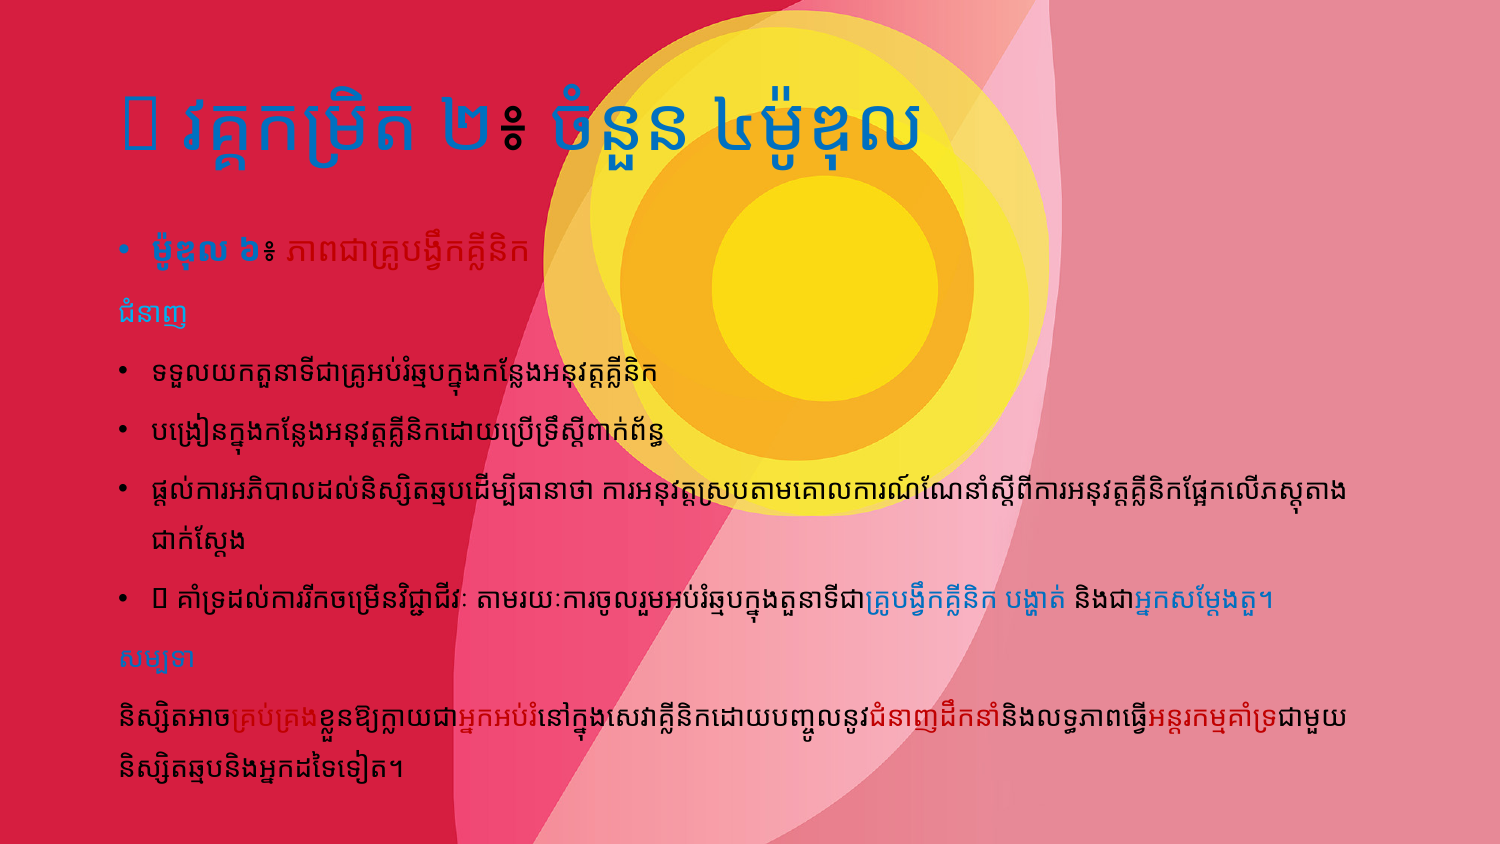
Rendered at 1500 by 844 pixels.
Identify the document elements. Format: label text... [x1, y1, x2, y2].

title  វគ្គកម្រិត ២៖ ចំនួន ៤​ម៉ូឌុល [103, 44, 1397, 208]
picture [0, 0, 1500, 844]
list ម៉ូឌុល ៦៖ ភាពជាគ្រូបង្វឹកគ្លីនិក ជំនាញ ទទួលយកតួនាទីជាគ្រូអប់រំឆ្មបក្នុងកន្លែងអនុវត្តគ្លីនិក បង្រៀនក្នុងកន្លែងអនុវត្តគ្លីនិកដោយប្រើទ្រឹស្តីពាក់ព័ន្ធ ផ្តល់ការអភិបាលដល់និស្សិតឆ្មបដើម្បីធានាថា ការអនុវត្តស្របតាមគោលការណ៍ណែនាំស្តីពីការអនុវត្តគ្លីនិកផ្អែកលើភស្តុតាងជាក់ស្តែង  គាំទ្រដល់ការរីកចម្រើនវិជ្ជាជីវៈ តាមរយៈការចូលរួមអប់រំឆ្មបក្នុងតួនាទីជាគ្រូបង្វឹកគ្លីនិក បង្ហាត់ និងជាអ្នកសម្តែងតួ។ សម្បទា និស្សិតអាចគ្រប់គ្រងខ្លួនឱ្យក្លាយជាអ្នកអប់រំនៅក្នុងសេវាគ្លីនិកដោយបញ្ចូលនូវជំនាញដឹកនាំនិងលទ្ធភាពធ្វើអន្តរកម្មគាំទ្រជាមួយនិស្សិតឆ្មបនិងអ្នកដទៃទៀត។ [103, 224, 1397, 800]
